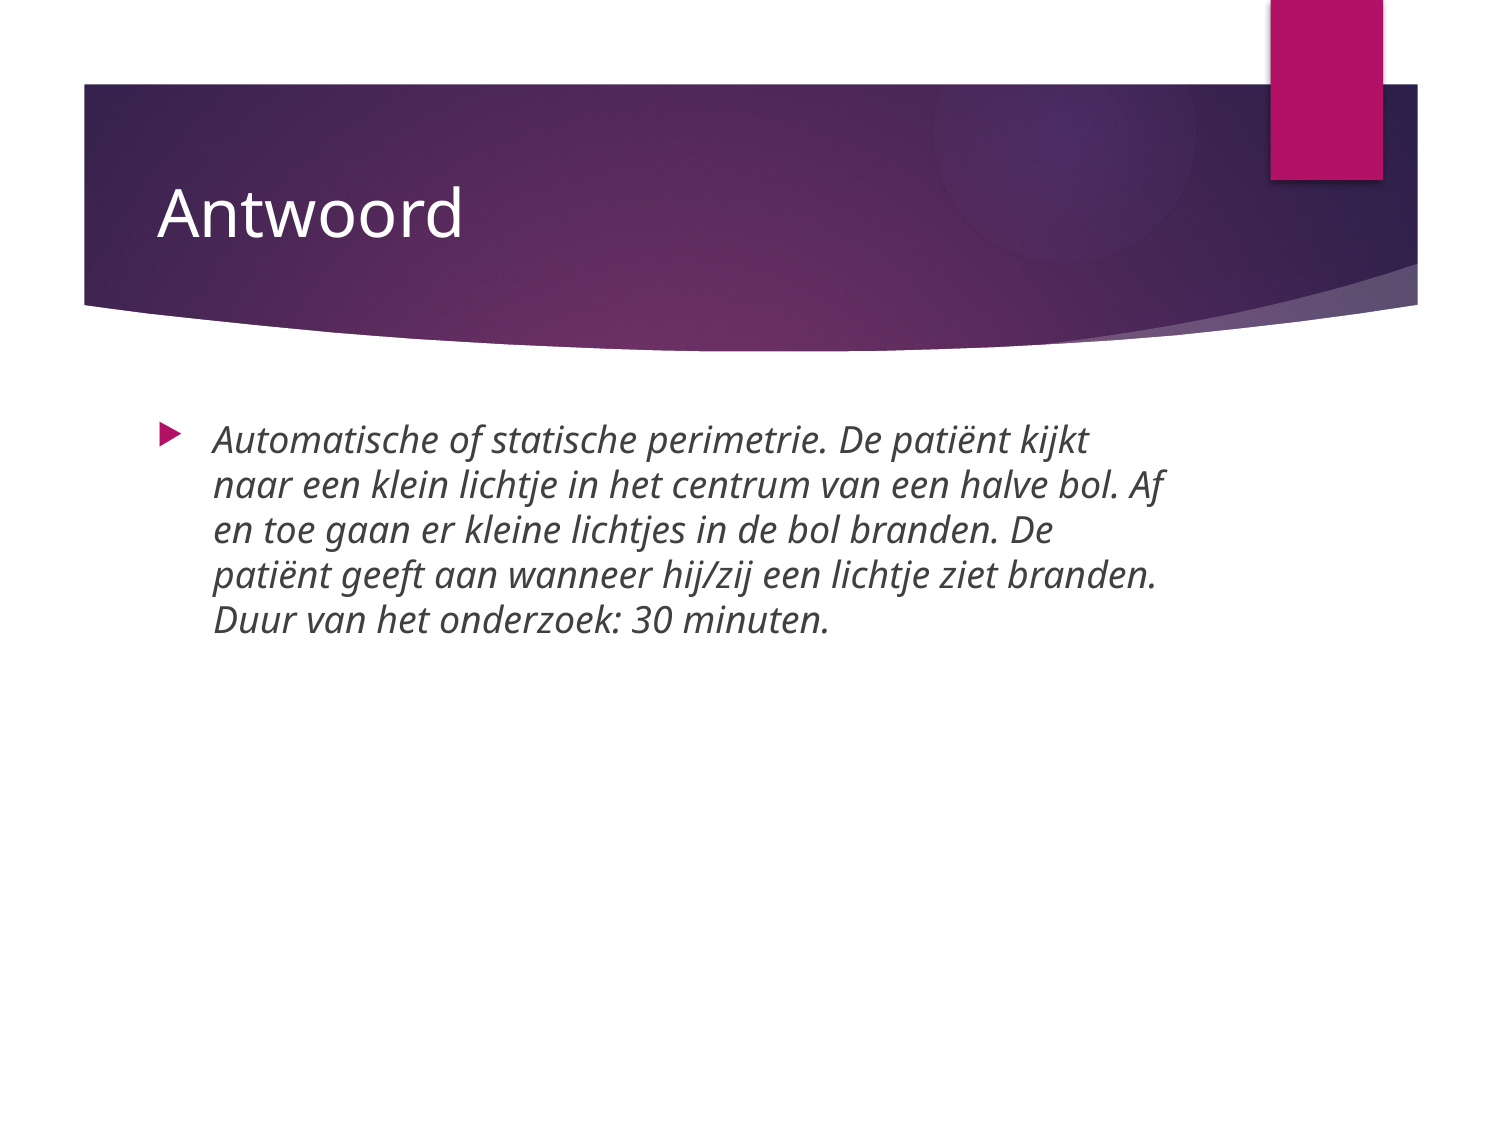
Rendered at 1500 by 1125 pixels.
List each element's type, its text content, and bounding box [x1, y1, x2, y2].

list Automatische of statische perimetrie. De patiënt kijkt naar een klein lichtje in het centrum van een halve bol. Af en toe gaan er kleine lichtjes in de bol branden. De patiënt geeft aan wanneer hij/zij een lichtje ziet branden. Duur van het onderzoek: 30 minuten. [141, 408, 1183, 988]
title Antwoord [142, 152, 1183, 269]
